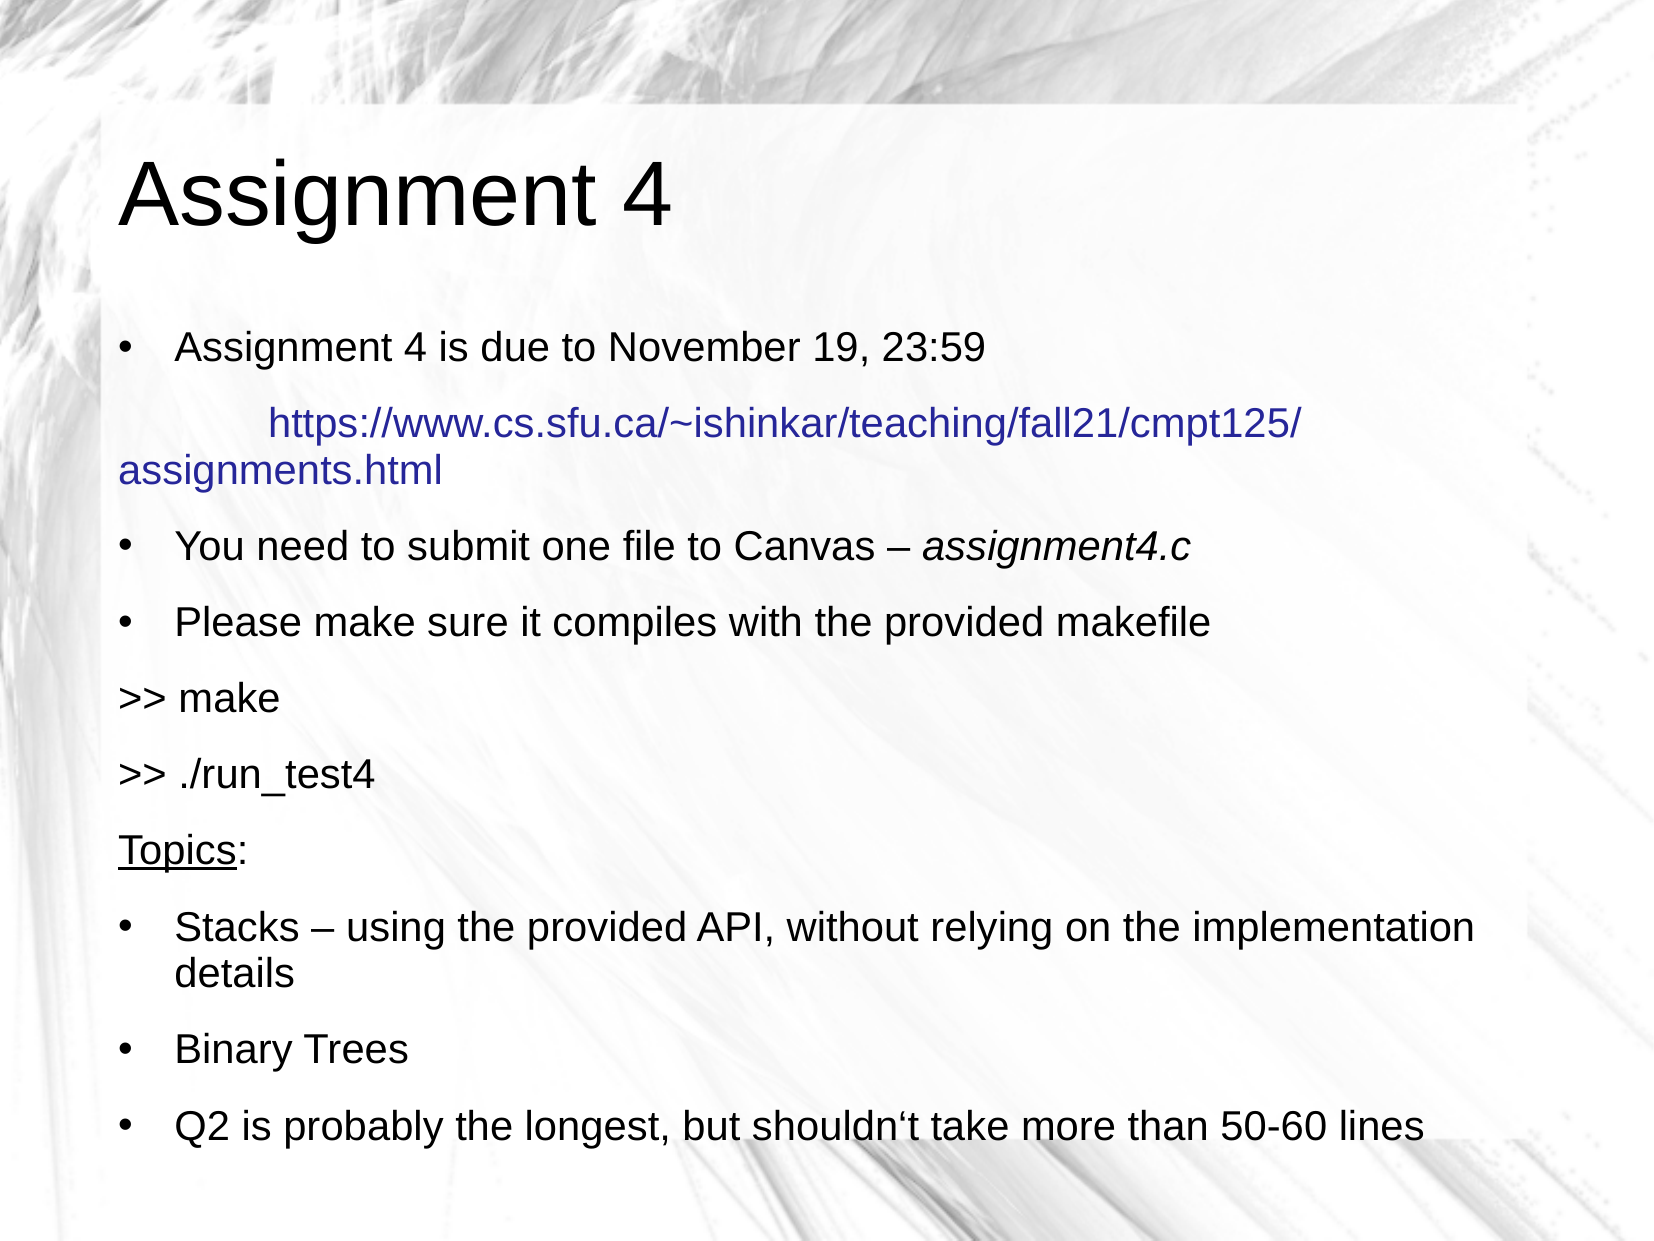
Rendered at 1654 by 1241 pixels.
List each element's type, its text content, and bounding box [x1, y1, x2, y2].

list Assignment 4 is due to November 19, 23:59 https://www.cs.sfu.ca/~ishinkar/teaching/fall21/cmpt125/assignments.html You need to submit one file to Canvas – assignment4.c Please make sure it compiles with the provided makefile >> make >> ./run_test4 Topics: Stacks – using the provided API, without relying on the implementation details Binary Trees Q2 is probably the longest, but shouldn‘t take more than 50-60 lines [118, 319, 1571, 1102]
picture [0, 0, 1654, 1241]
title Assignment 4 [118, 112, 1504, 278]
